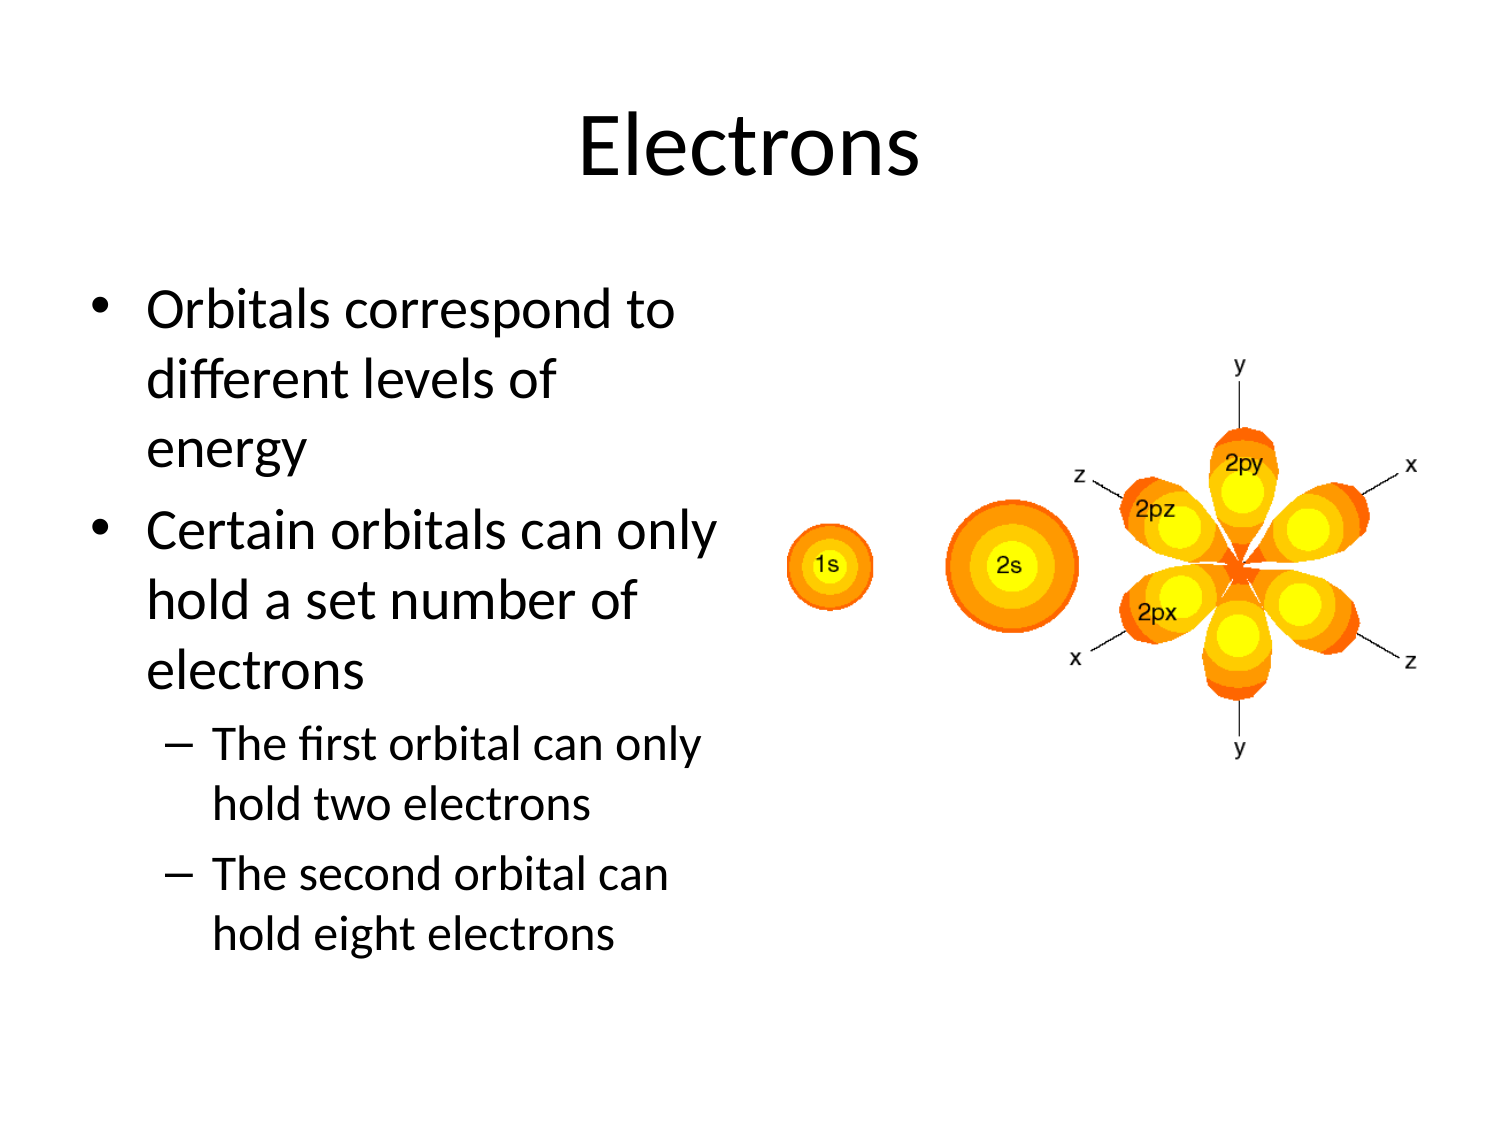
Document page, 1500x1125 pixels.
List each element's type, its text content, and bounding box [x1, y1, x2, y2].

title Electrons [75, 45, 1425, 233]
list Orbitals correspond to different levels of energy Certain orbitals can only hold a set number of electrons The first orbital can only hold two electrons The second orbital can hold eight electrons [75, 262, 738, 1005]
picture [787, 349, 1418, 1026]
